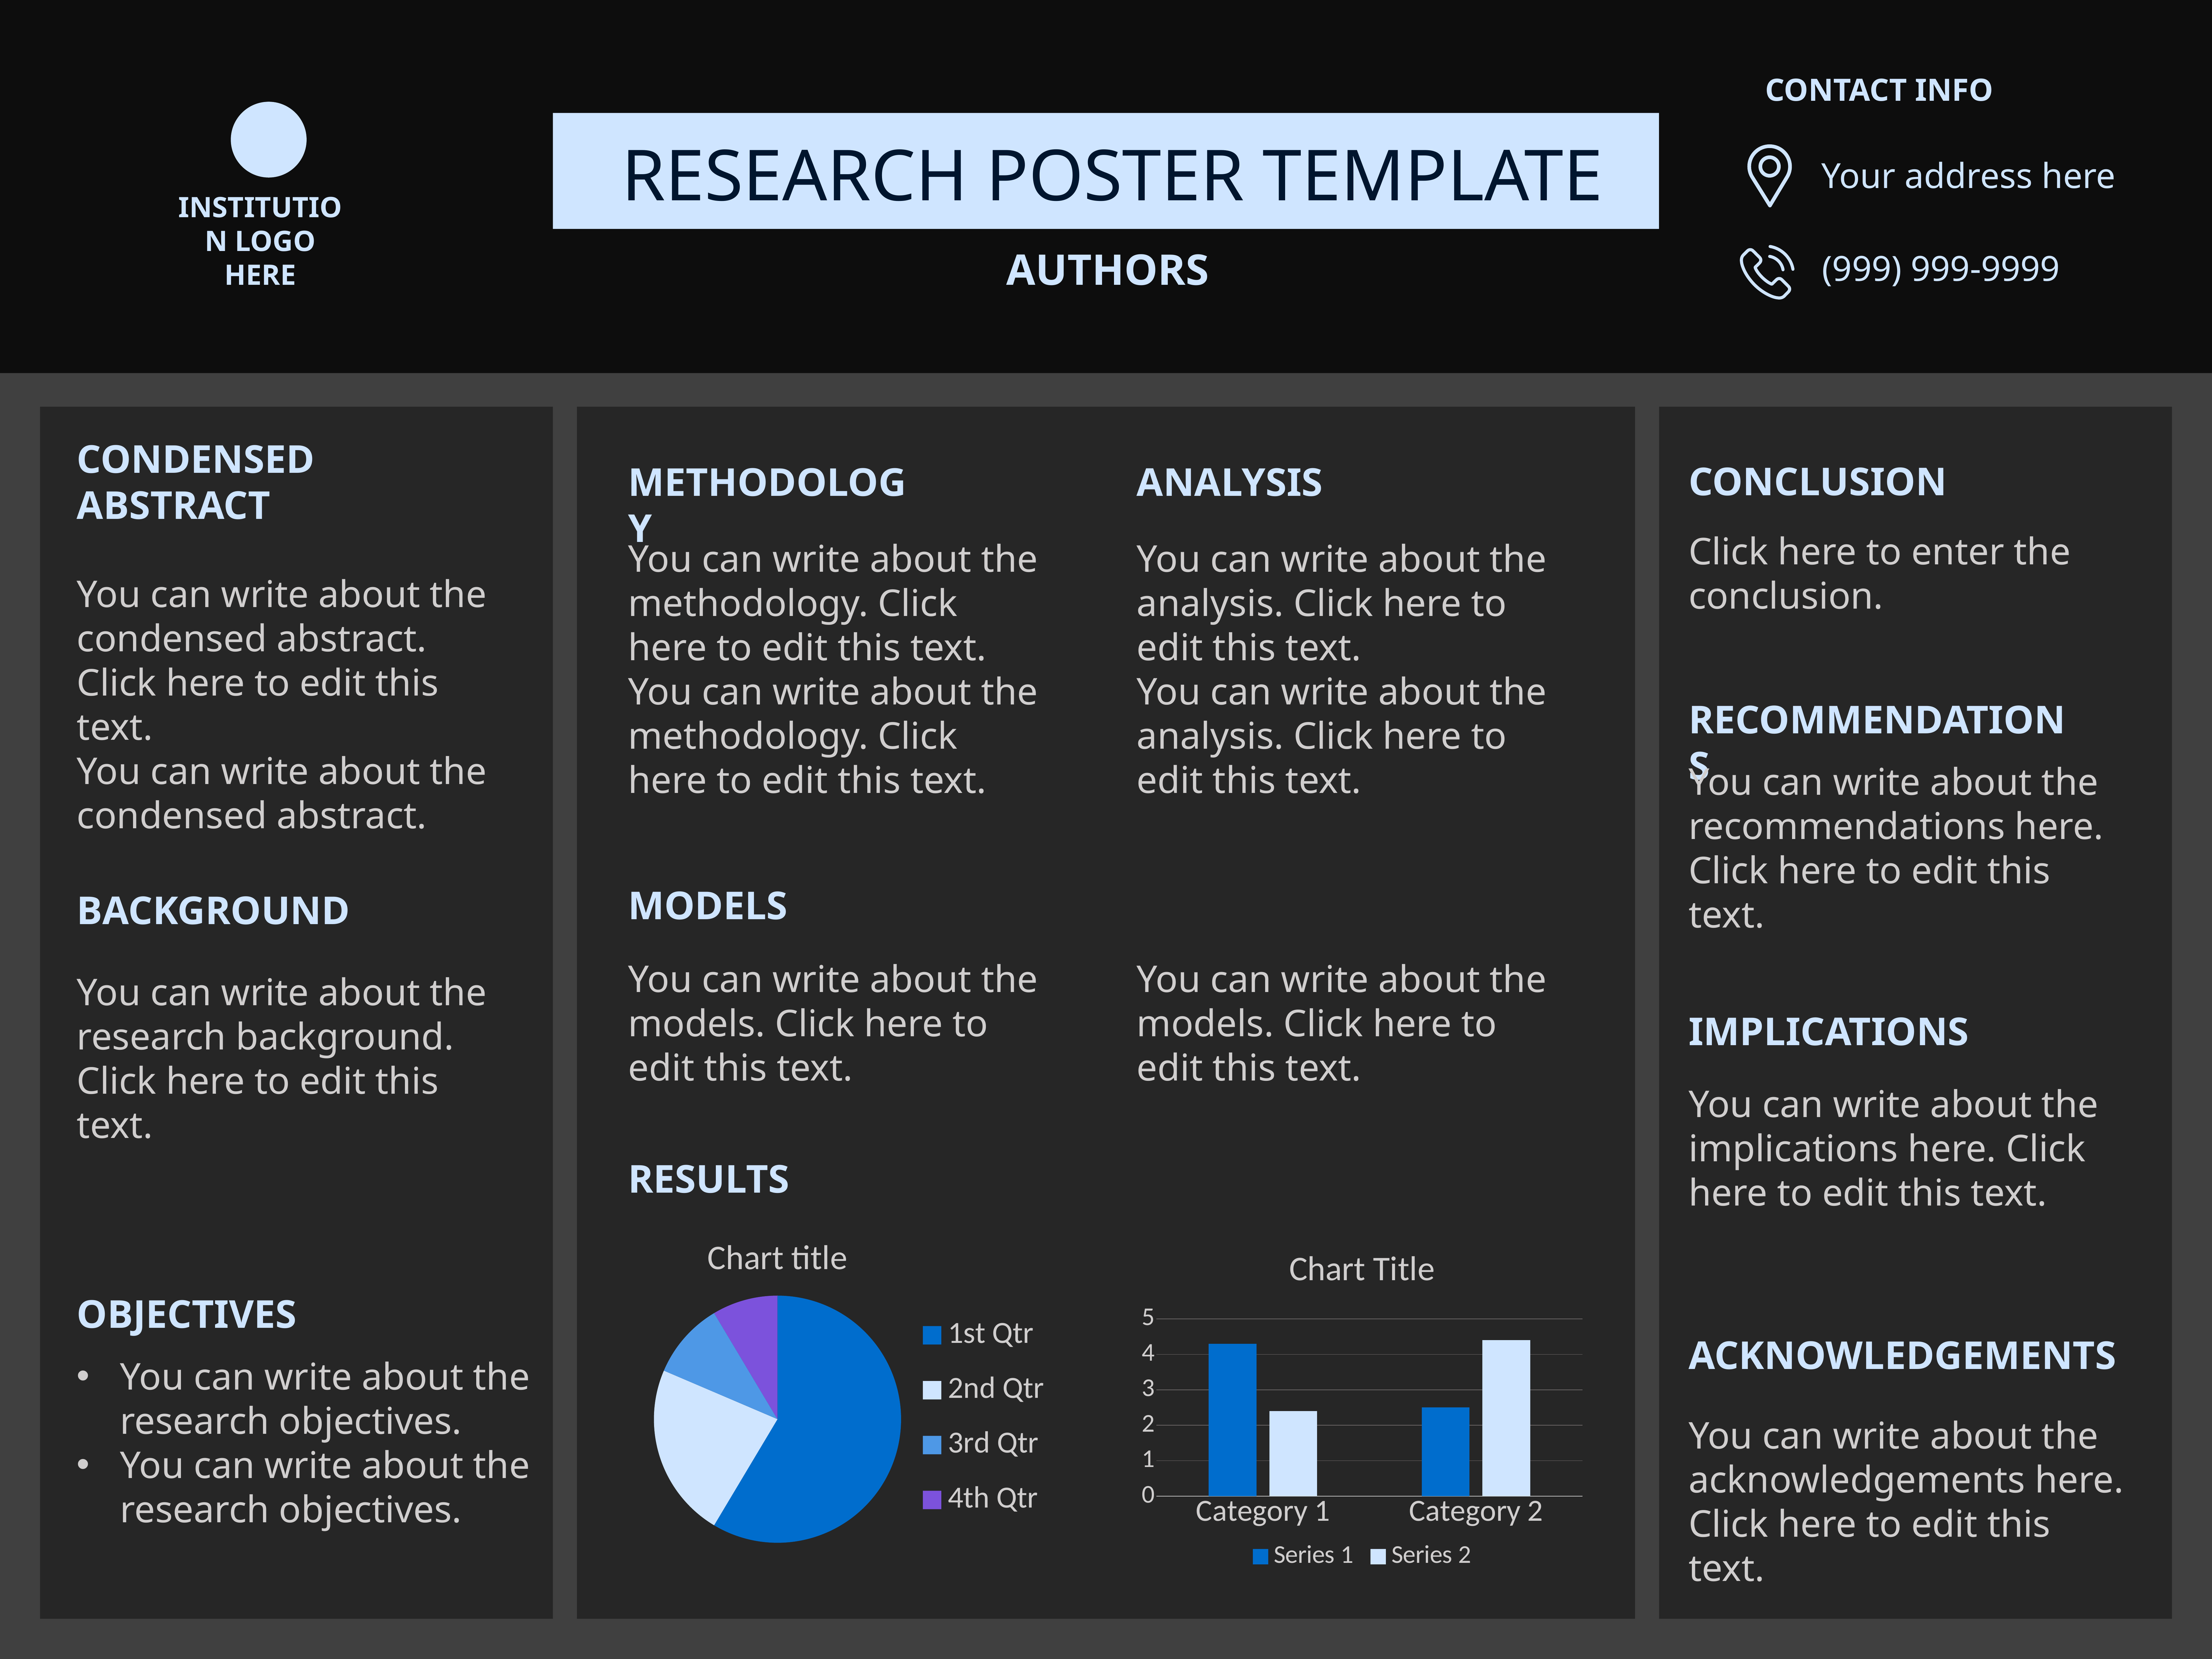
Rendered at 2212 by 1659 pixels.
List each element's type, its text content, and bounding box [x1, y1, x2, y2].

text_box You can write about the models. Click here to edit this text. [1136, 955, 1553, 1088]
chart [464, 1223, 1091, 1597]
text_box CONDENSED ABSTRACT [76, 434, 376, 527]
text_box You can write about the acknowledgements here. Click here to edit this text. [1688, 1411, 2132, 1589]
text_box OBJECTIVES [76, 1289, 376, 1336]
text_box MODELS [628, 881, 928, 927]
text_box You can write about the analysis. Click here to edit this text. You can write about the analysis. Click here to edit this text. [1136, 535, 1553, 801]
text_box (999) 999-9999 [1817, 244, 2185, 290]
text_box BACKGROUND [76, 886, 376, 932]
text_box ANALYSIS [1136, 457, 1436, 504]
text_box You can write about the implications here. Click here to edit this text. [1688, 1080, 2132, 1213]
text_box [1747, 144, 1792, 208]
text_box [230, 101, 308, 178]
text_box ACKNOWLEDGEMENTS [1688, 1331, 2132, 1377]
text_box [1739, 245, 1795, 300]
text_box IMPLICATIONS [1688, 1007, 2085, 1053]
text_box [39, 406, 554, 1619]
text_box You can write about the condensed abstract. Click here to edit this text. You can write about the condensed abstract. [76, 570, 493, 836]
text_box You can write about the recommendations here. Click here to edit this text. [1688, 758, 2132, 935]
text_box [552, 112, 1660, 229]
text_box AUTHORS [965, 243, 1250, 294]
text_box CONCLUSION [1688, 457, 1988, 503]
chart [1132, 1234, 1592, 1575]
text_box [1658, 406, 2173, 1619]
text_box Click here to enter the conclusion. [1688, 528, 2105, 616]
text_box CONTACT INFO [1765, 70, 2050, 107]
text_box [0, 0, 2212, 374]
text_box You can write about the research objectives. You can write about the research objectives. [76, 1353, 463, 1530]
text_box You can write about the models. Click here to edit this text. [628, 955, 1045, 1088]
text_box RECOMMENDATIONS [1688, 695, 2085, 758]
text_box Your address here [1817, 151, 2181, 197]
text_box RESULTS [628, 1154, 928, 1201]
text_box METHODOLOGY [628, 457, 928, 535]
text_box [576, 406, 1636, 1619]
text_box INSTITUTION LOGO HERE [169, 189, 352, 291]
text_box RESEARCH POSTER TEMPLATE [596, 130, 1628, 214]
text_box You can write about the research background. Click here to edit this text. [76, 968, 493, 1146]
text_box You can write about the methodology. Click here to edit this text. You can write about the methodology. Click here to edit this text. [628, 535, 1045, 801]
